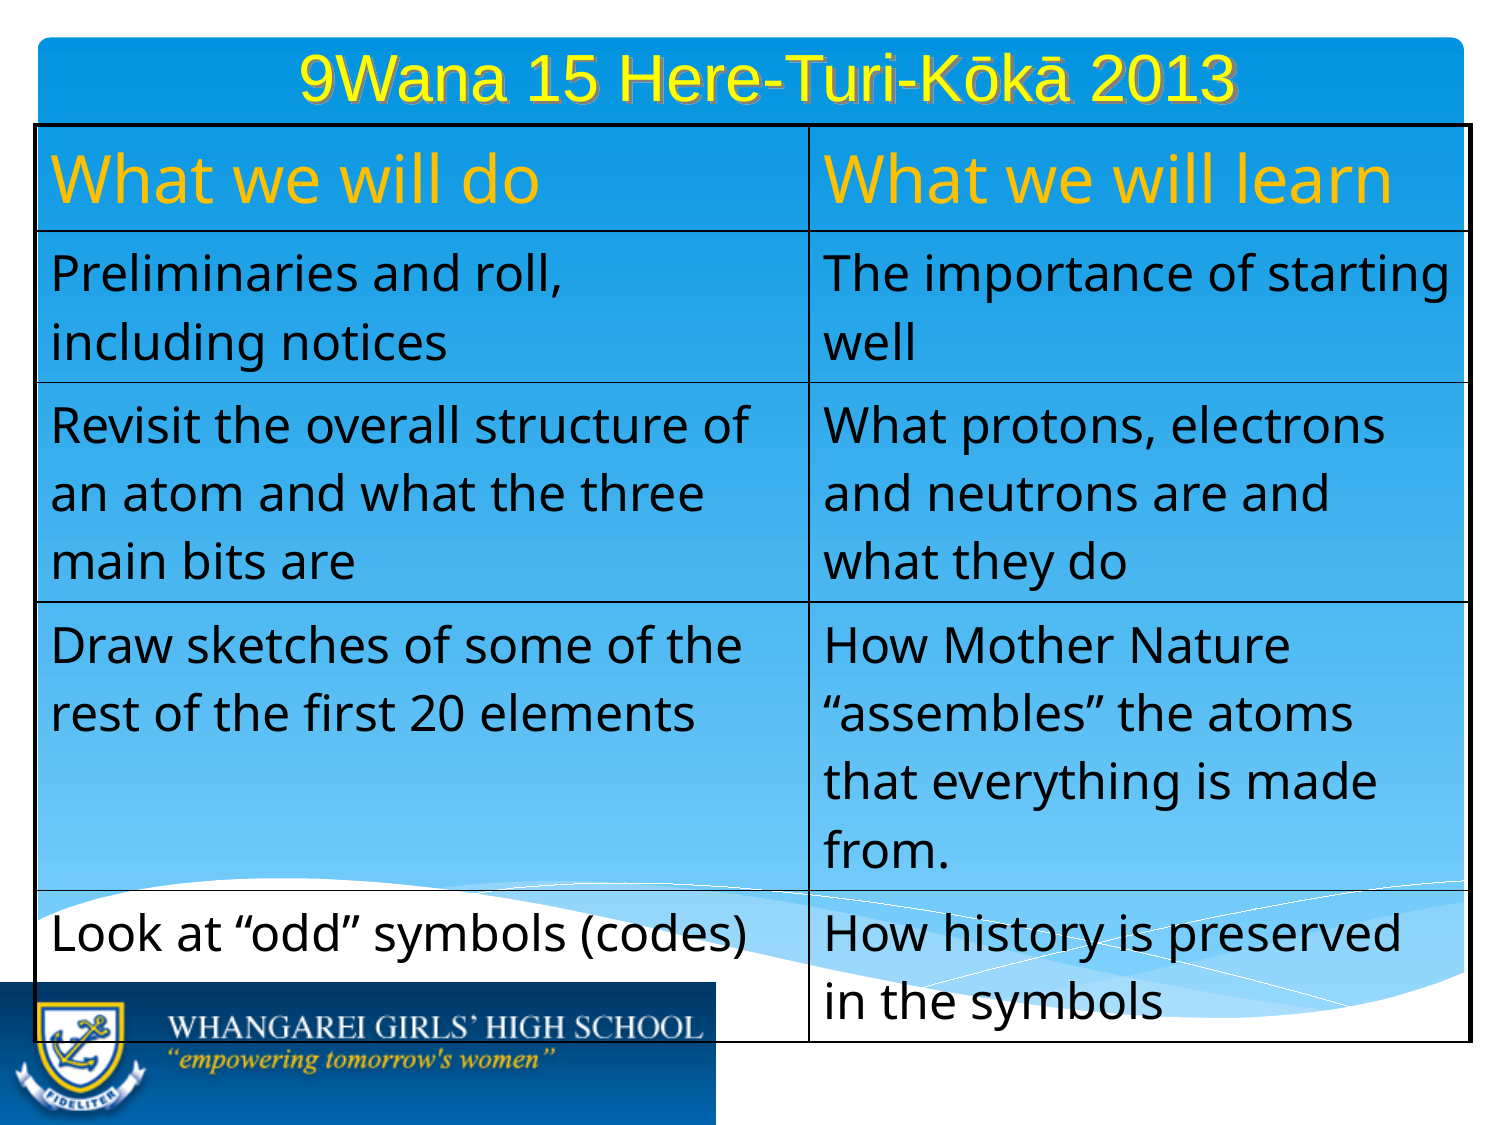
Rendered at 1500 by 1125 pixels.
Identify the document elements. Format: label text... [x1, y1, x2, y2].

table_cell Revisit the overall structure of an atom and what the three main bits are [37, 383, 808, 601]
table_header What we will learn [810, 127, 1468, 230]
text_box 9Wana 15 Here-Turi-Kōkā 2013 [162, 24, 1375, 123]
table_cell Draw sketches of some of the rest of the first 20 elements [37, 603, 808, 890]
table_cell Look at “odd” symbols (codes) [37, 891, 808, 1041]
table_header What we will do [37, 127, 808, 230]
table_cell Preliminaries and roll, including notices [37, 232, 808, 382]
table_cell How Mother Nature “assembles” the atoms that everything is made from. [810, 603, 1468, 890]
table_cell What protons, electrons and neutrons are and what they do [810, 383, 1468, 601]
picture [0, 982, 716, 1125]
table_cell The importance of starting well [810, 232, 1468, 382]
table_cell How history is preserved in the symbols [810, 891, 1468, 1041]
